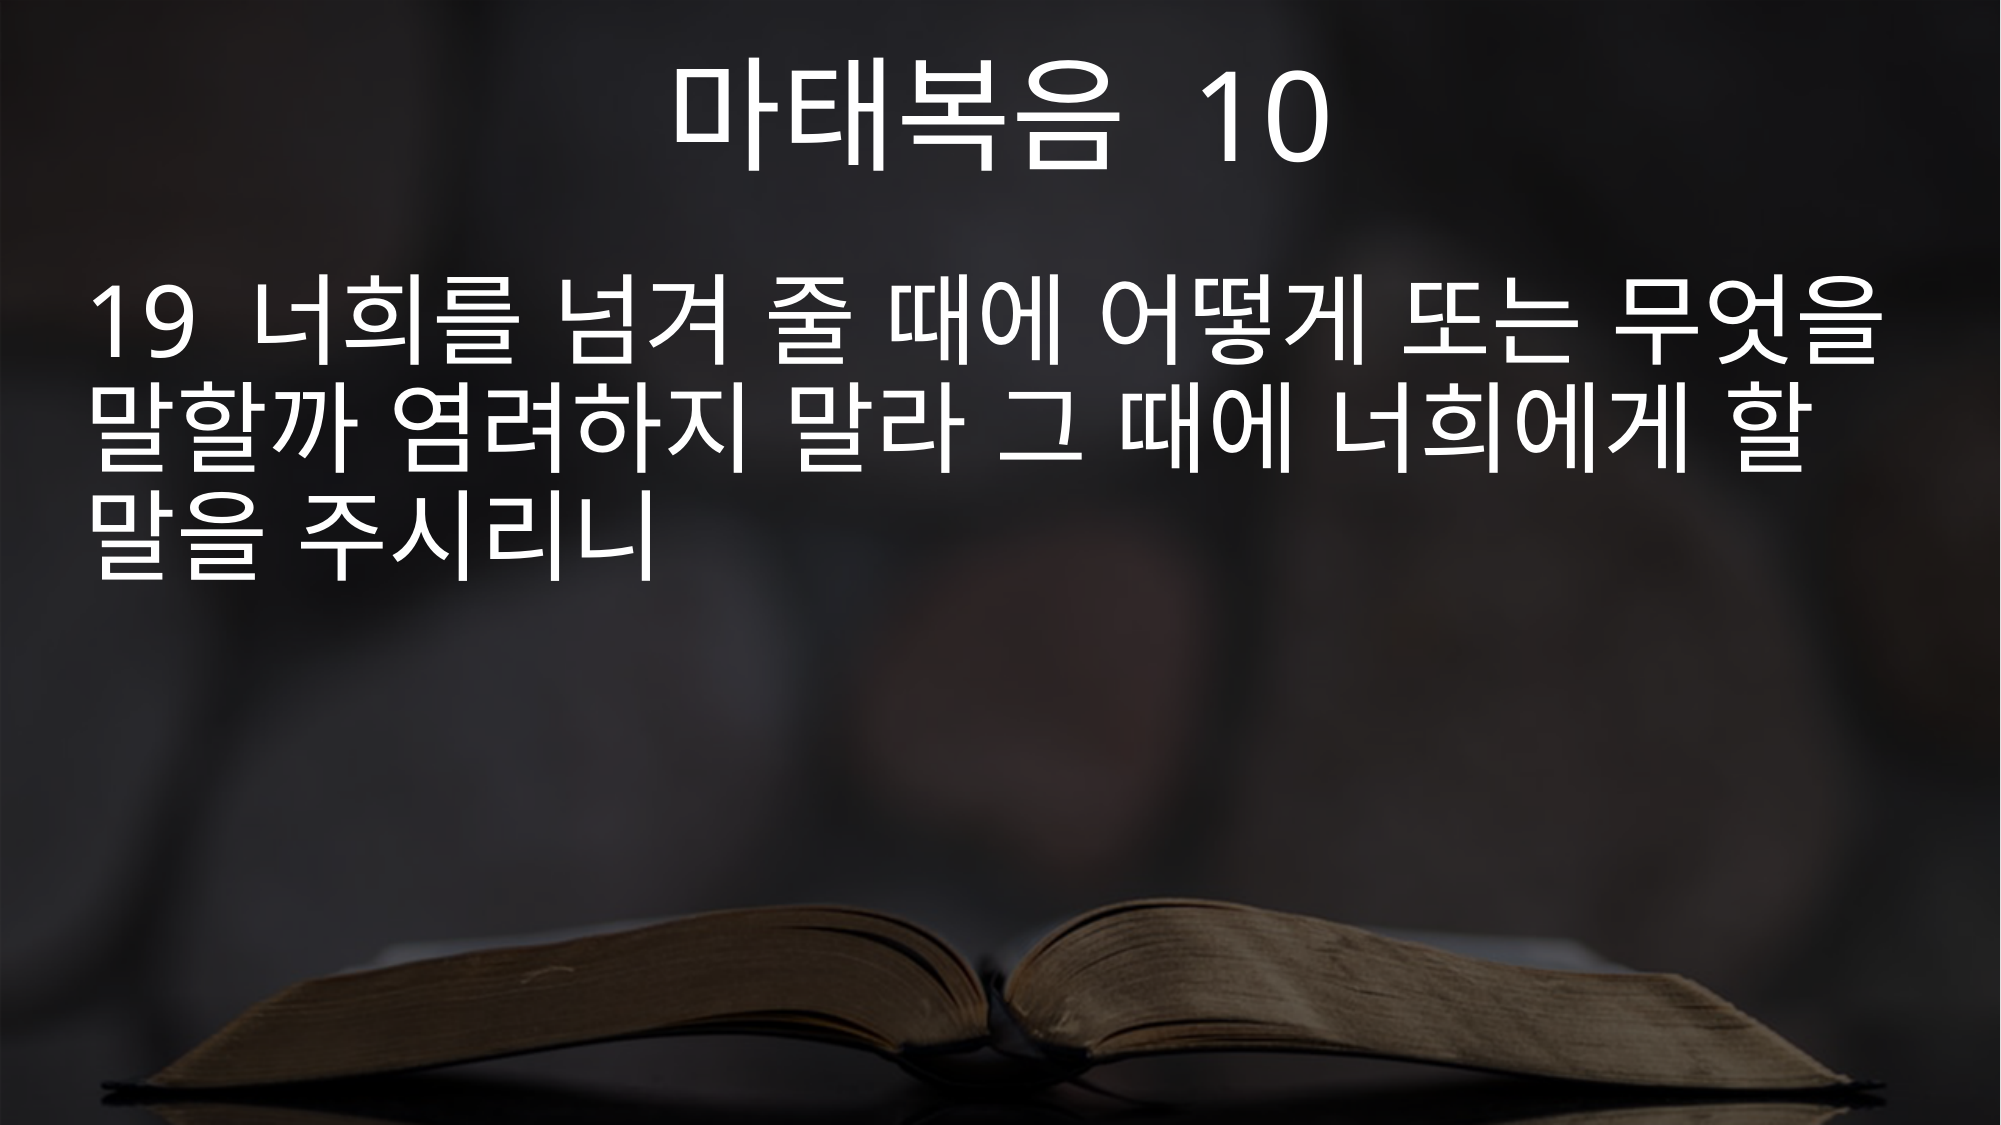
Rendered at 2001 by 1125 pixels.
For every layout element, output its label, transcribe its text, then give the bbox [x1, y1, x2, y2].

picture [0, 0, 2001, 1125]
footer 마태복음 10 [0, 32, 2000, 192]
list 19 너희를 넘겨 줄 때에 어떻게 또는 무엇을 말할까 염려하지 말라 그 때에 너희에게 할 말을 주시리니 [69, 263, 1953, 423]
